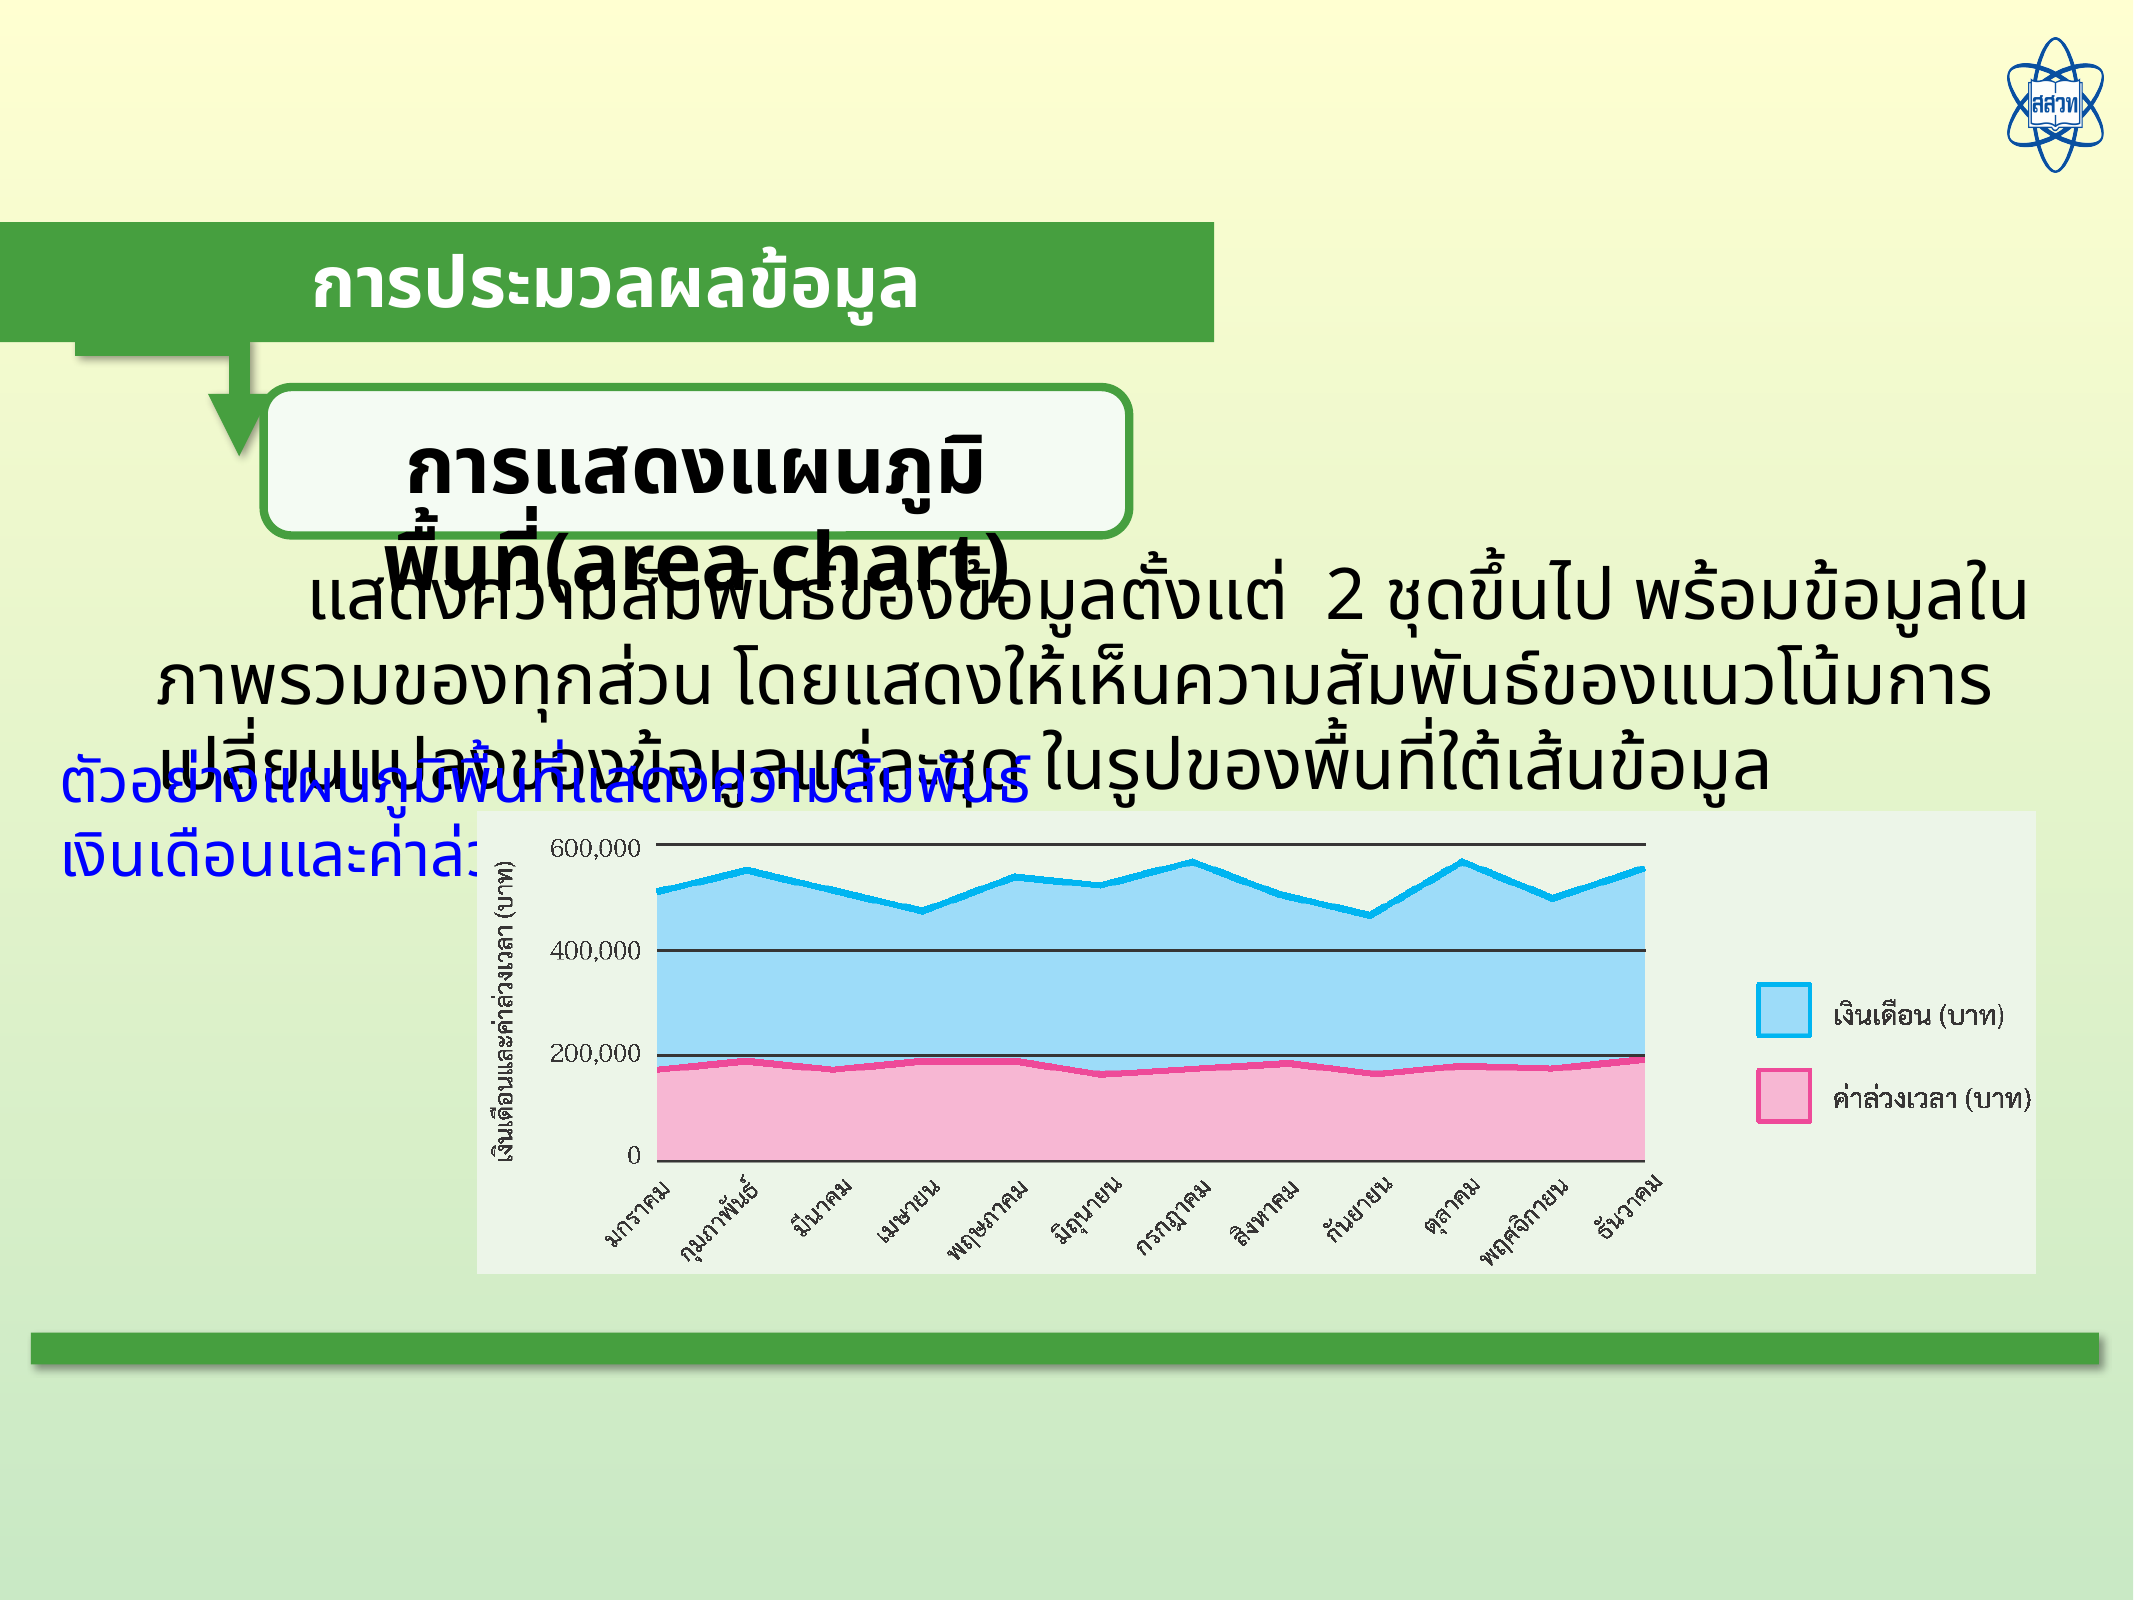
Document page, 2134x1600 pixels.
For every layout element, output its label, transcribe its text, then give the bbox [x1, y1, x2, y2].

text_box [50, 343, 274, 422]
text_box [263, 386, 1130, 616]
picture [2007, 37, 2104, 173]
text_box แสดงความสัมพันธ์ของข้อมูลตั้งแต่ 2 ชุดขึ้นไป พร้อมข้อมูลในภาพรวมของทุกส่วน โดยแสดงให้เห็นความสัมพันธ์ของแนวโน้มการเปลี่ยนแปลงของข้อมูลแต่ละชุด ในรูปของพื้นที่ใต้เส้นข้อมูล [142, 540, 2080, 812]
text_box ตัวอย่างแผนภูมิพื้นที่แสดงความสัมพันธ์เงินเดือนและค่าล่วงเวลาในแต่ละเดือน [44, 732, 1112, 897]
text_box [0, 222, 1215, 343]
picture [477, 811, 2036, 1274]
text_box [30, 1331, 2100, 1365]
